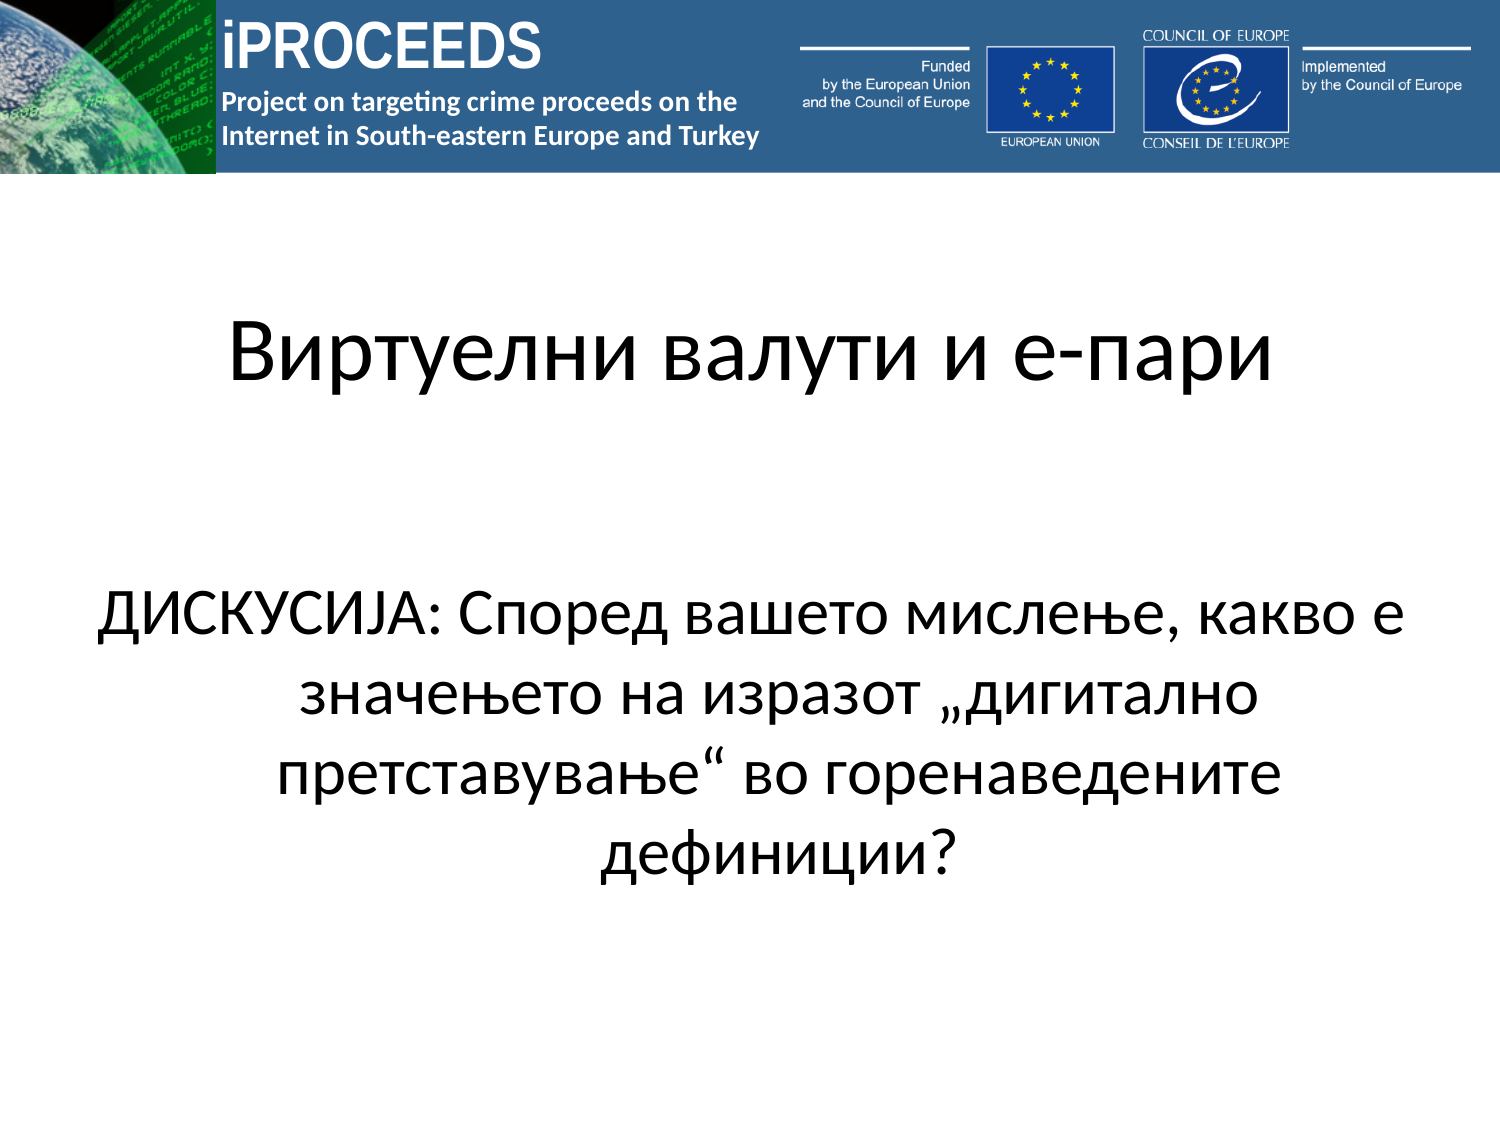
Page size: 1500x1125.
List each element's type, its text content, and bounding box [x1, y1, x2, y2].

picture [0, 0, 216, 174]
title Виртуелни валути и е-пари [76, 243, 1427, 373]
list ДИСКУСИЈА: Според вашето мислење, какво е значењето на изразот „дигитално претставување“ во горенаведените дефиниции? [76, 373, 1427, 1017]
picture [800, 30, 1471, 148]
